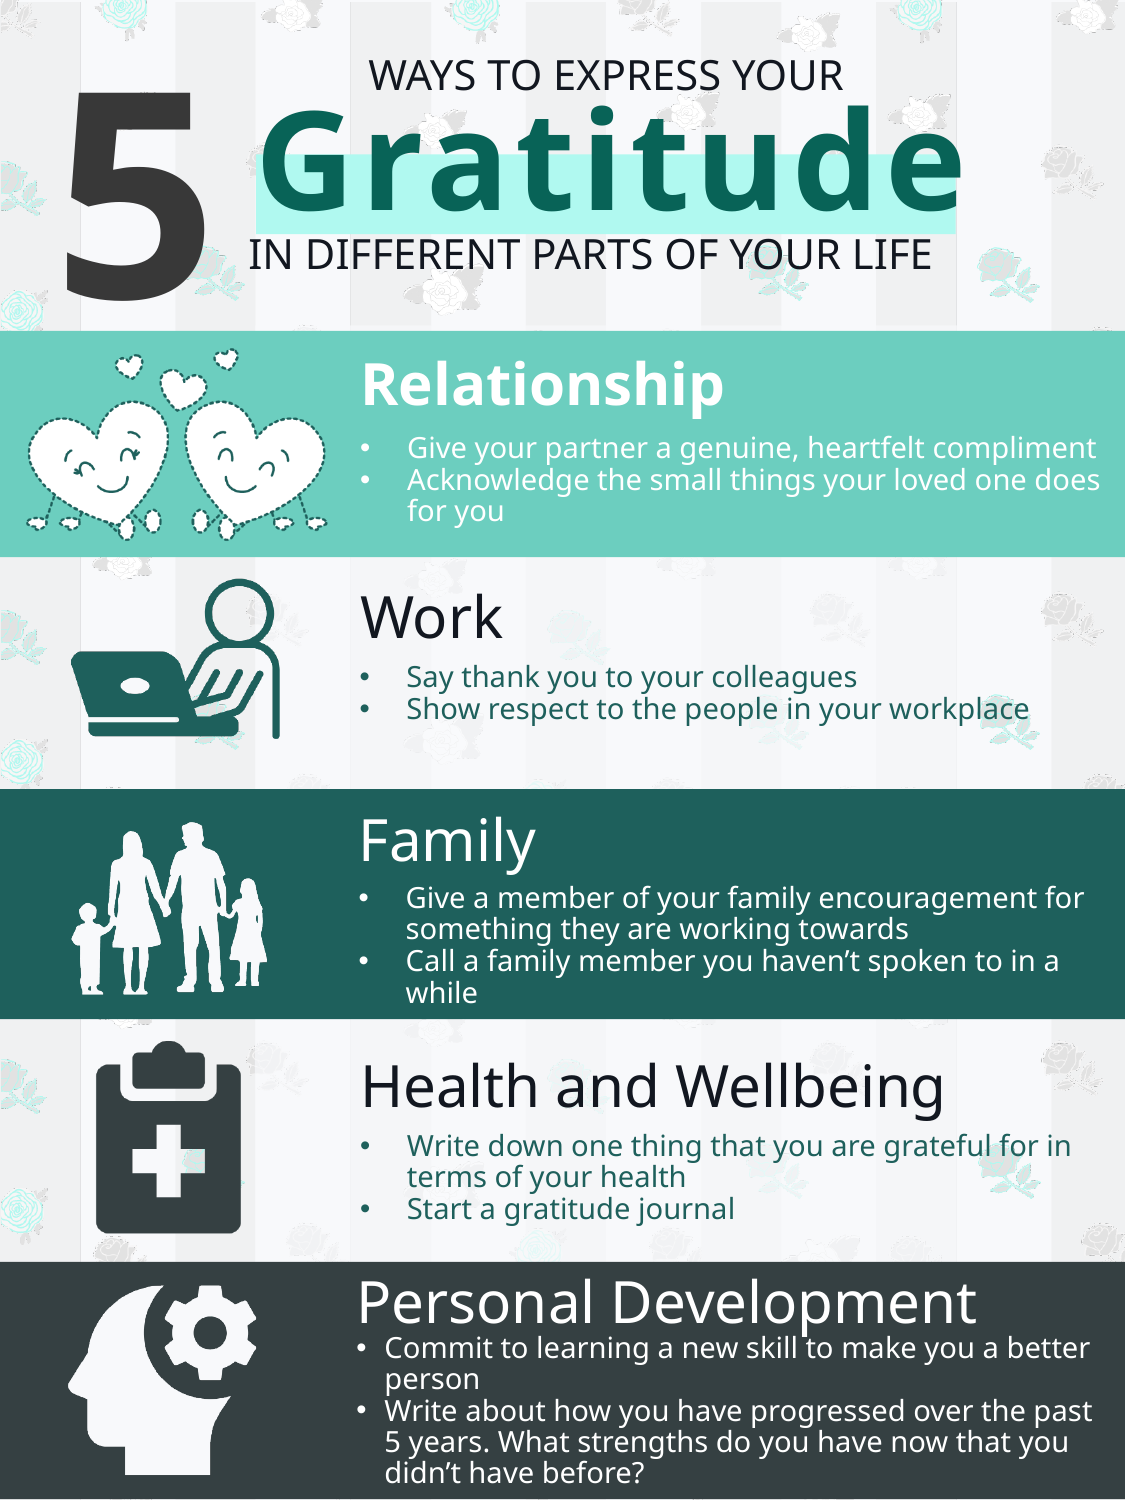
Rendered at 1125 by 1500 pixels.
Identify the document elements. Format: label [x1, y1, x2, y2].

picture [9, 334, 343, 553]
text_box [0, 0, 1125, 1500]
picture [56, 1285, 271, 1499]
picture [70, 1017, 271, 1234]
picture [57, 804, 295, 999]
picture [55, 573, 295, 755]
